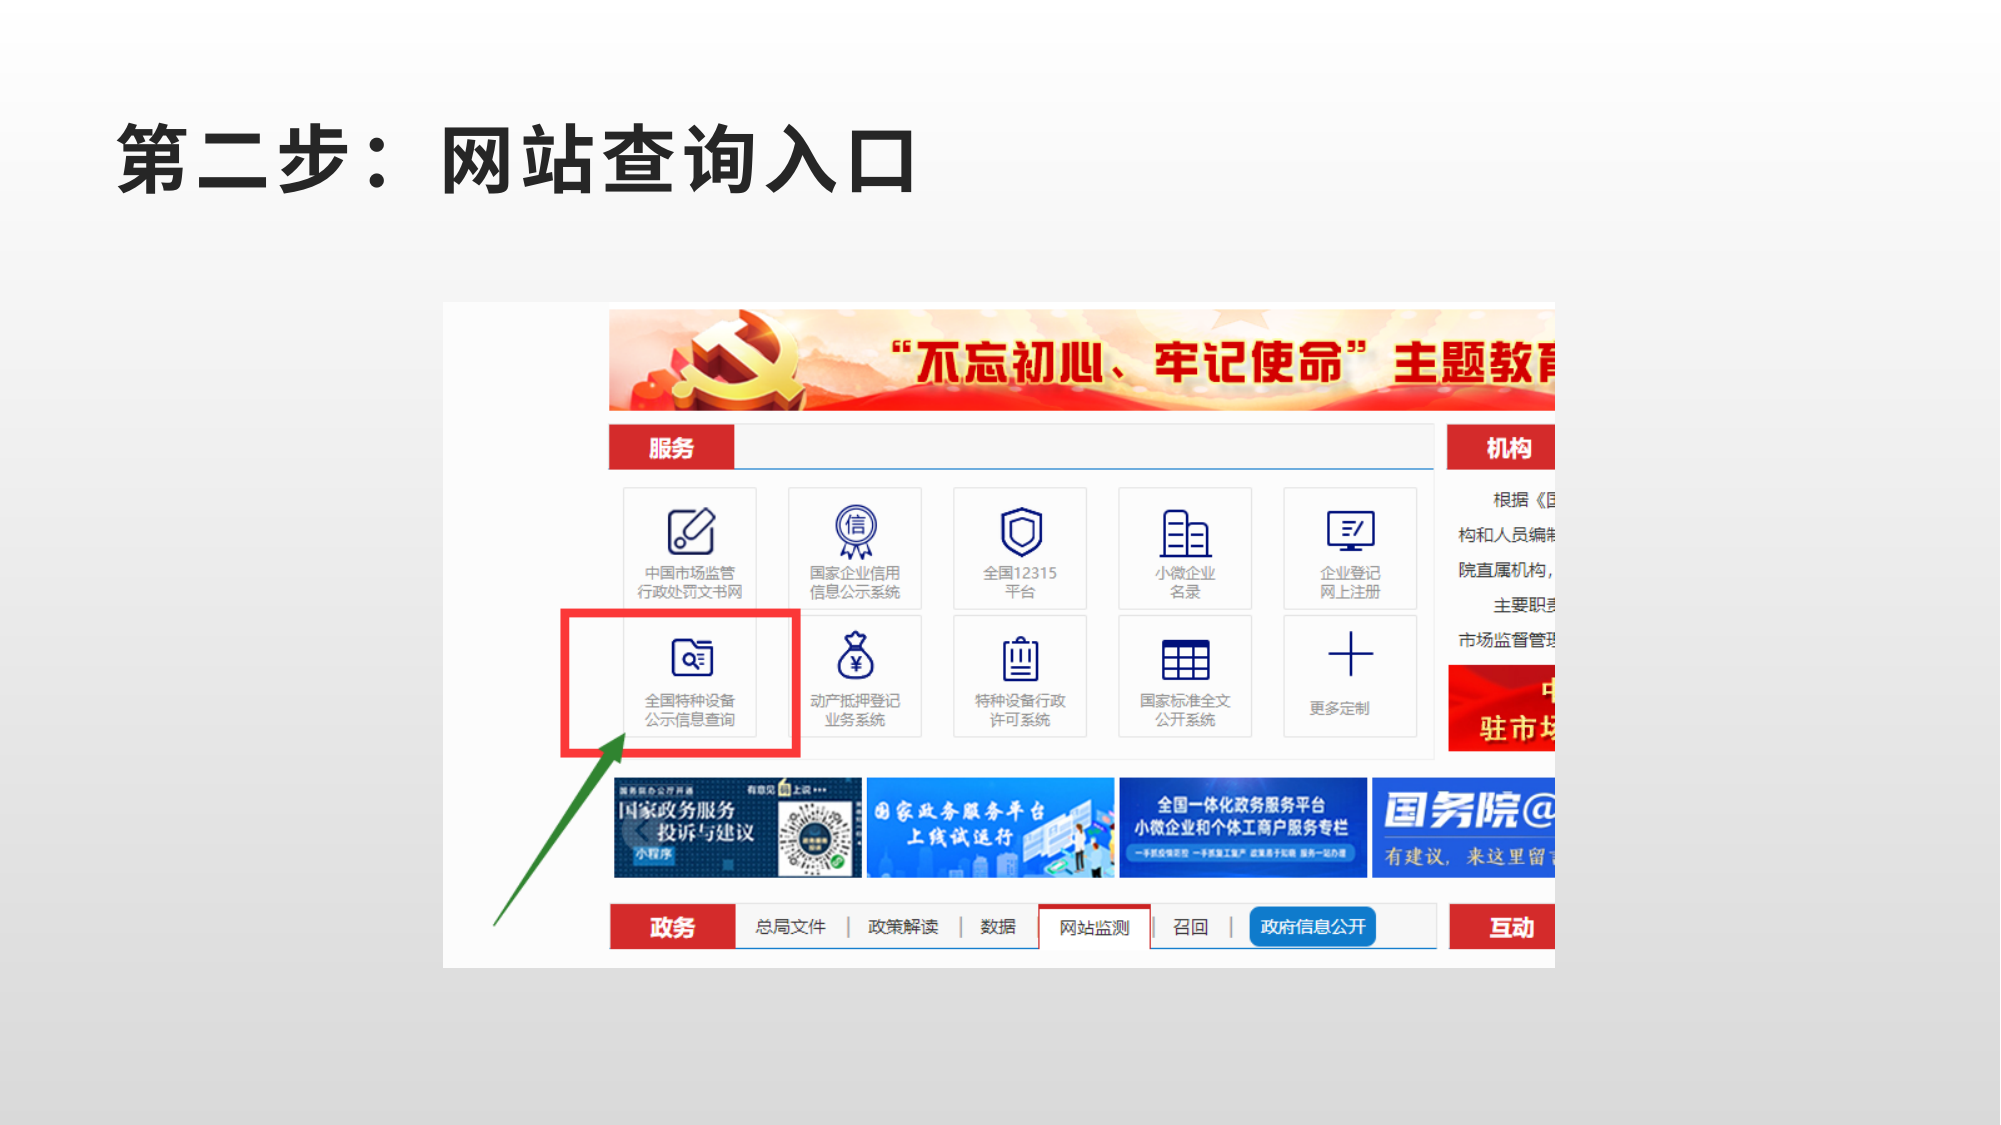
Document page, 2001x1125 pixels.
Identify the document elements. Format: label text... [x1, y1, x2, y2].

title 第二步：网站查询入口 [99, 99, 1900, 216]
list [443, 302, 1555, 968]
